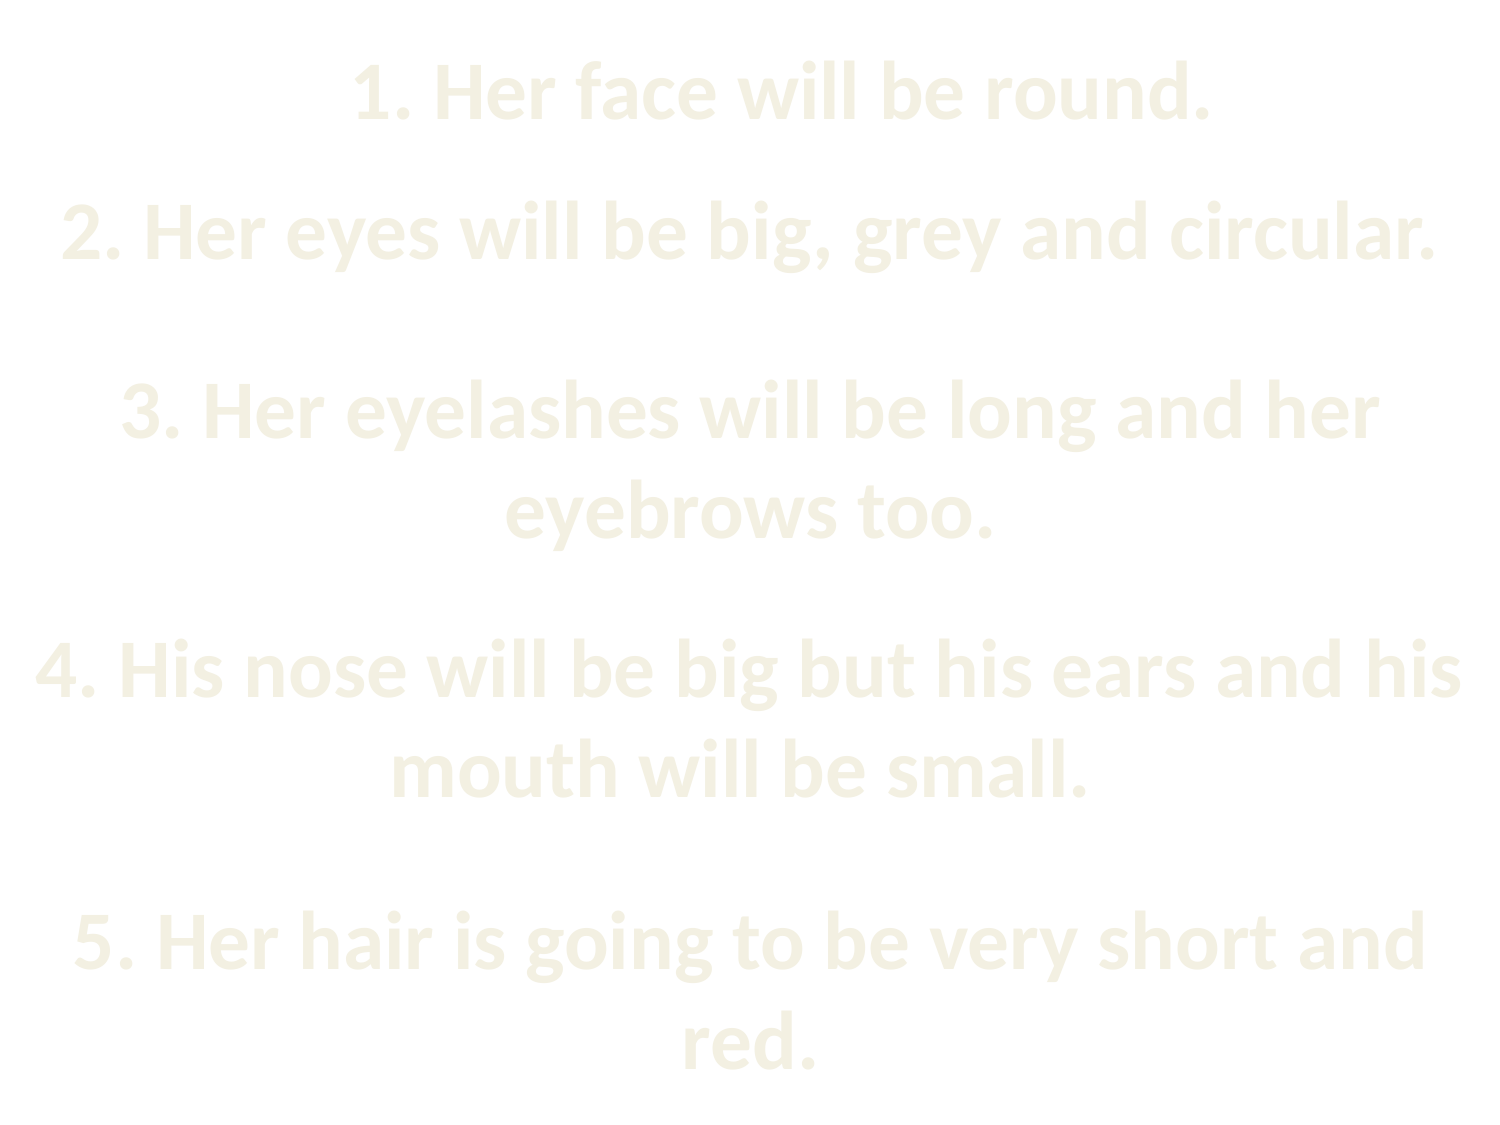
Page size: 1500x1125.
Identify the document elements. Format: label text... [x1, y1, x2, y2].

text_box 3. Her eyelashes will be long and her eyebrows too. [0, 347, 1500, 563]
text_box 2. Her eyes will be big, grey and circular. [0, 168, 1500, 284]
text_box 1. Her face will be round. [62, 28, 1500, 144]
text_box 4. His nose will be big but his ears and his mouth will be small. [0, 607, 1500, 823]
text_box 5. Her hair is going to be very short and red. [0, 878, 1500, 1094]
